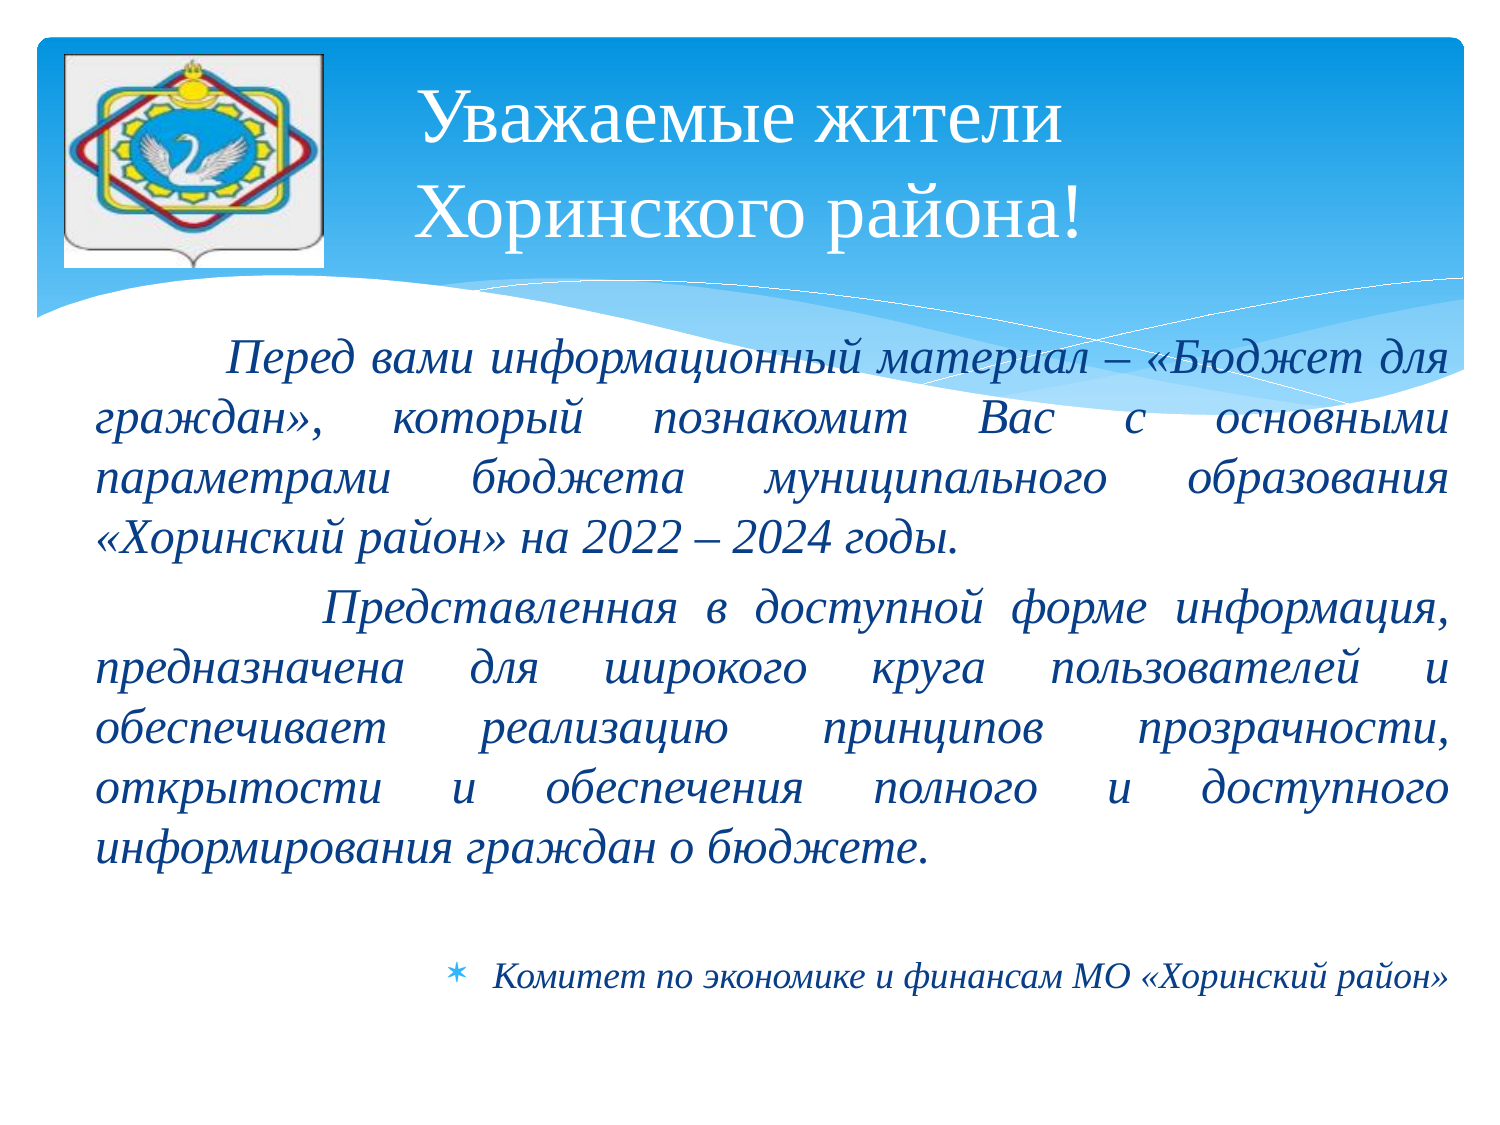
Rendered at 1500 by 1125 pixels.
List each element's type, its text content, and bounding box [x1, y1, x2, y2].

title Уважаемые жители Хоринского района! [326, 55, 1425, 261]
list Перед вами информационный материал – «Бюджет для граждан», который познакомит Вас с основными параметрами бюджета муниципального образования «Хоринский район» на 2022 – 2024 годы. Представленная в доступной форме информация, предназначена для широкого круга пользователей и обеспечивает реализацию принципов прозрачности, открытости и обеспечения полного и доступного информирования граждан о бюджете. Комитет по экономике и финансам МО «Хоринский район» [35, 316, 1465, 1055]
picture [64, 55, 324, 268]
